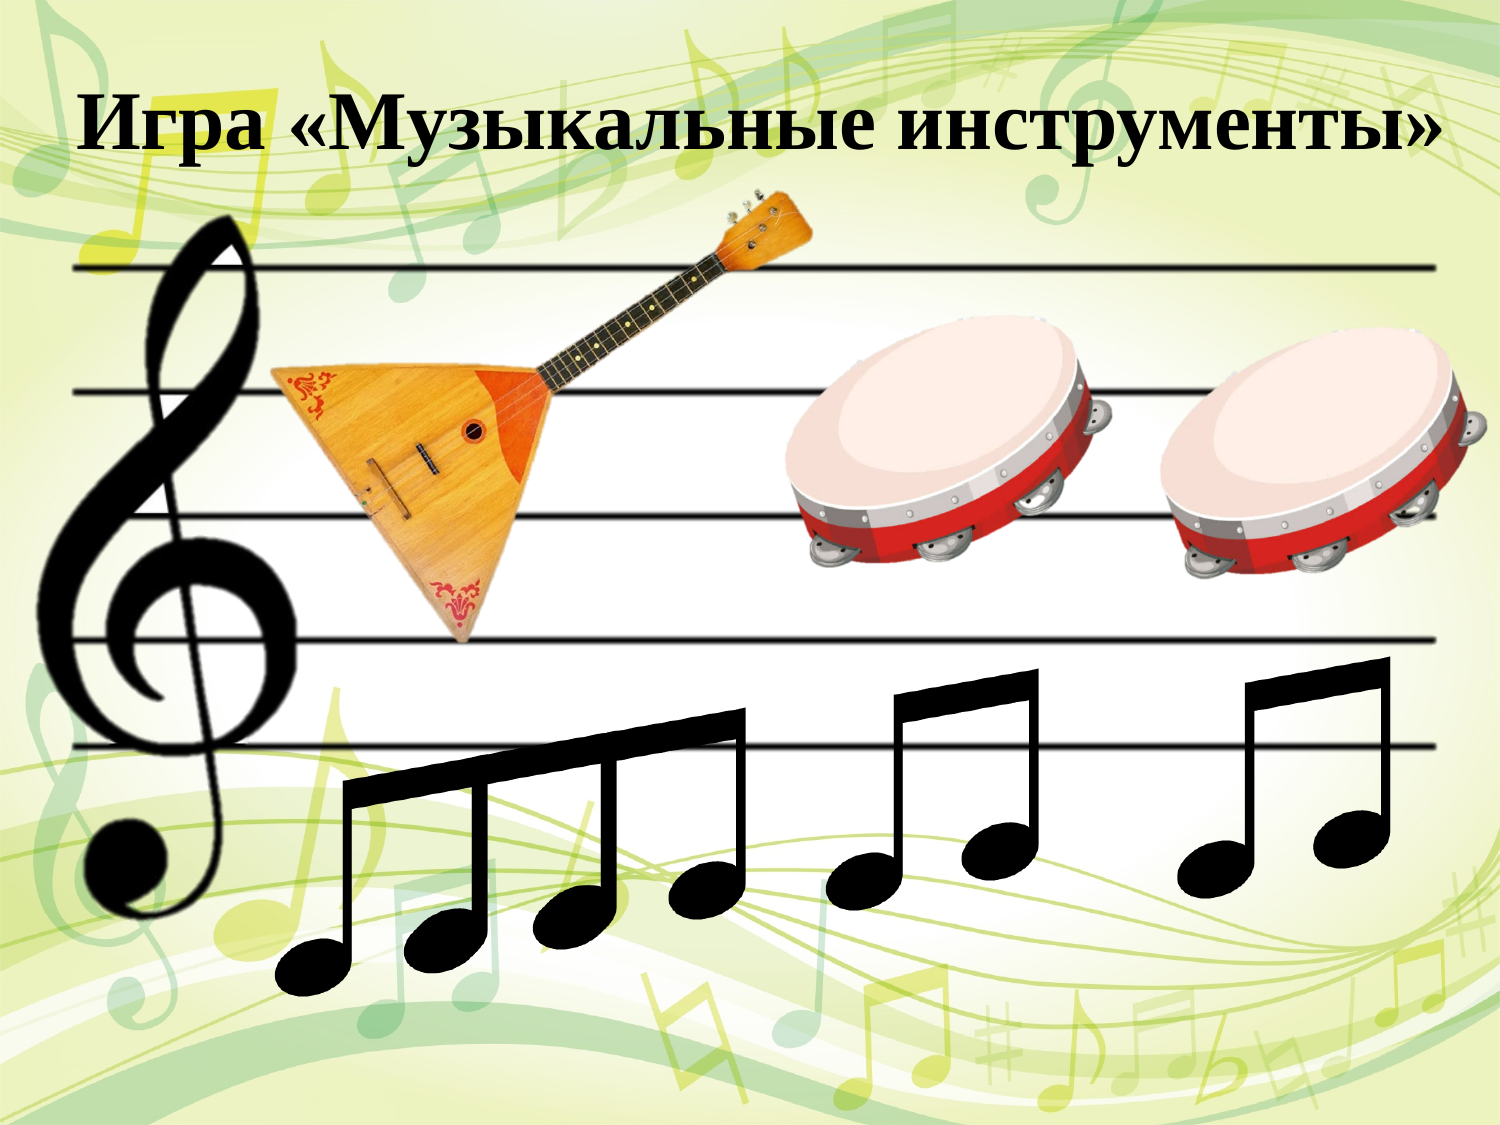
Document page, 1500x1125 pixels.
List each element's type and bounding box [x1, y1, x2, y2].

text_box [269, 688, 774, 1125]
picture [0, 0, 1500, 1125]
